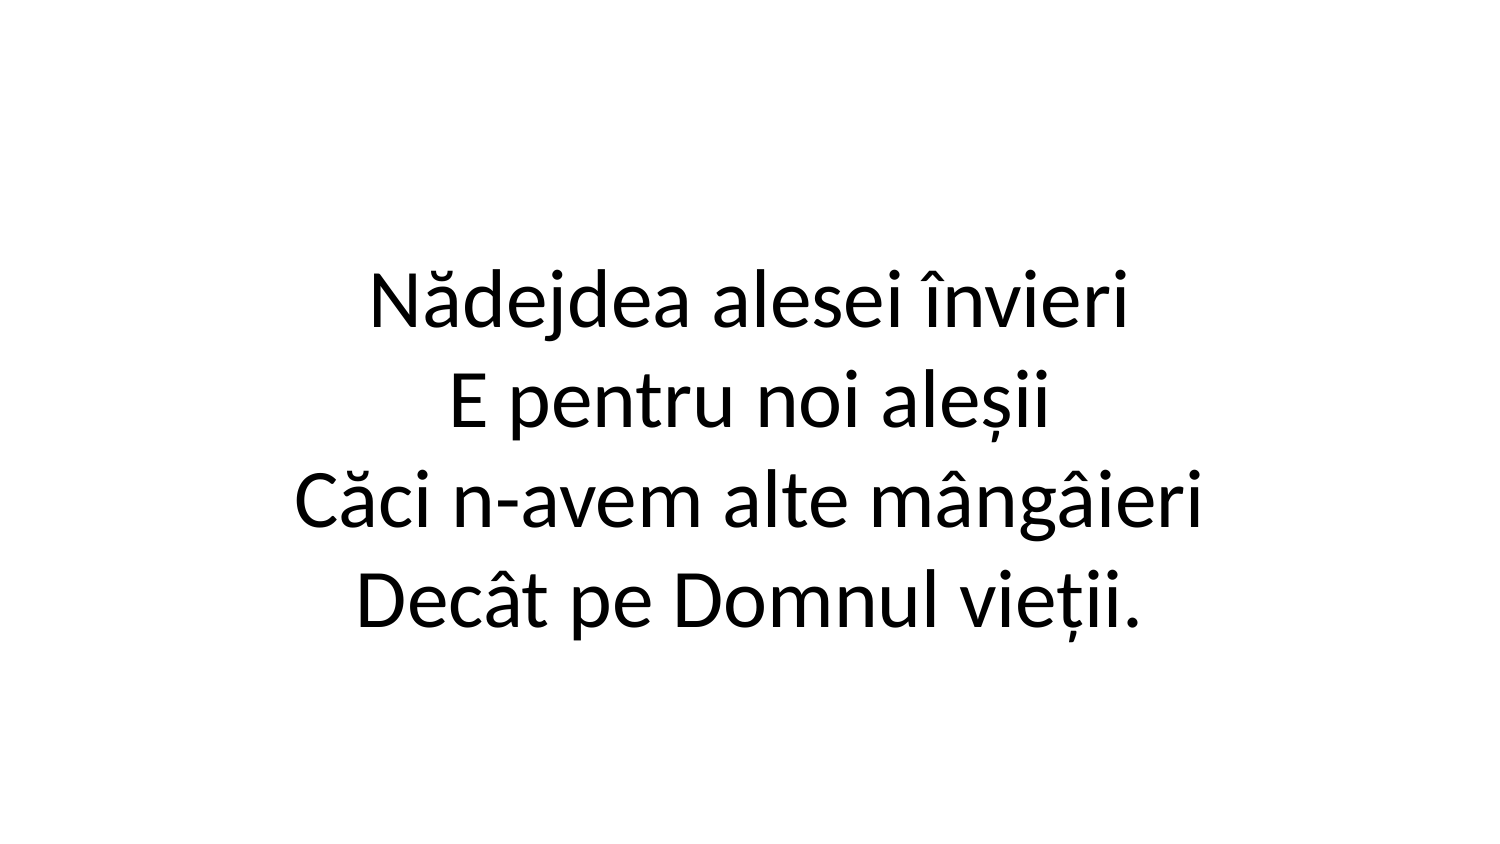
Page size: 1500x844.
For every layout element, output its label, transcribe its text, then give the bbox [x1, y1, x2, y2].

text_box Nădejdea alesei învieri E pentru noi aleșii Căci n-avem alte mângâieri Decât pe Domnul vieții. [279, 192, 1221, 652]
